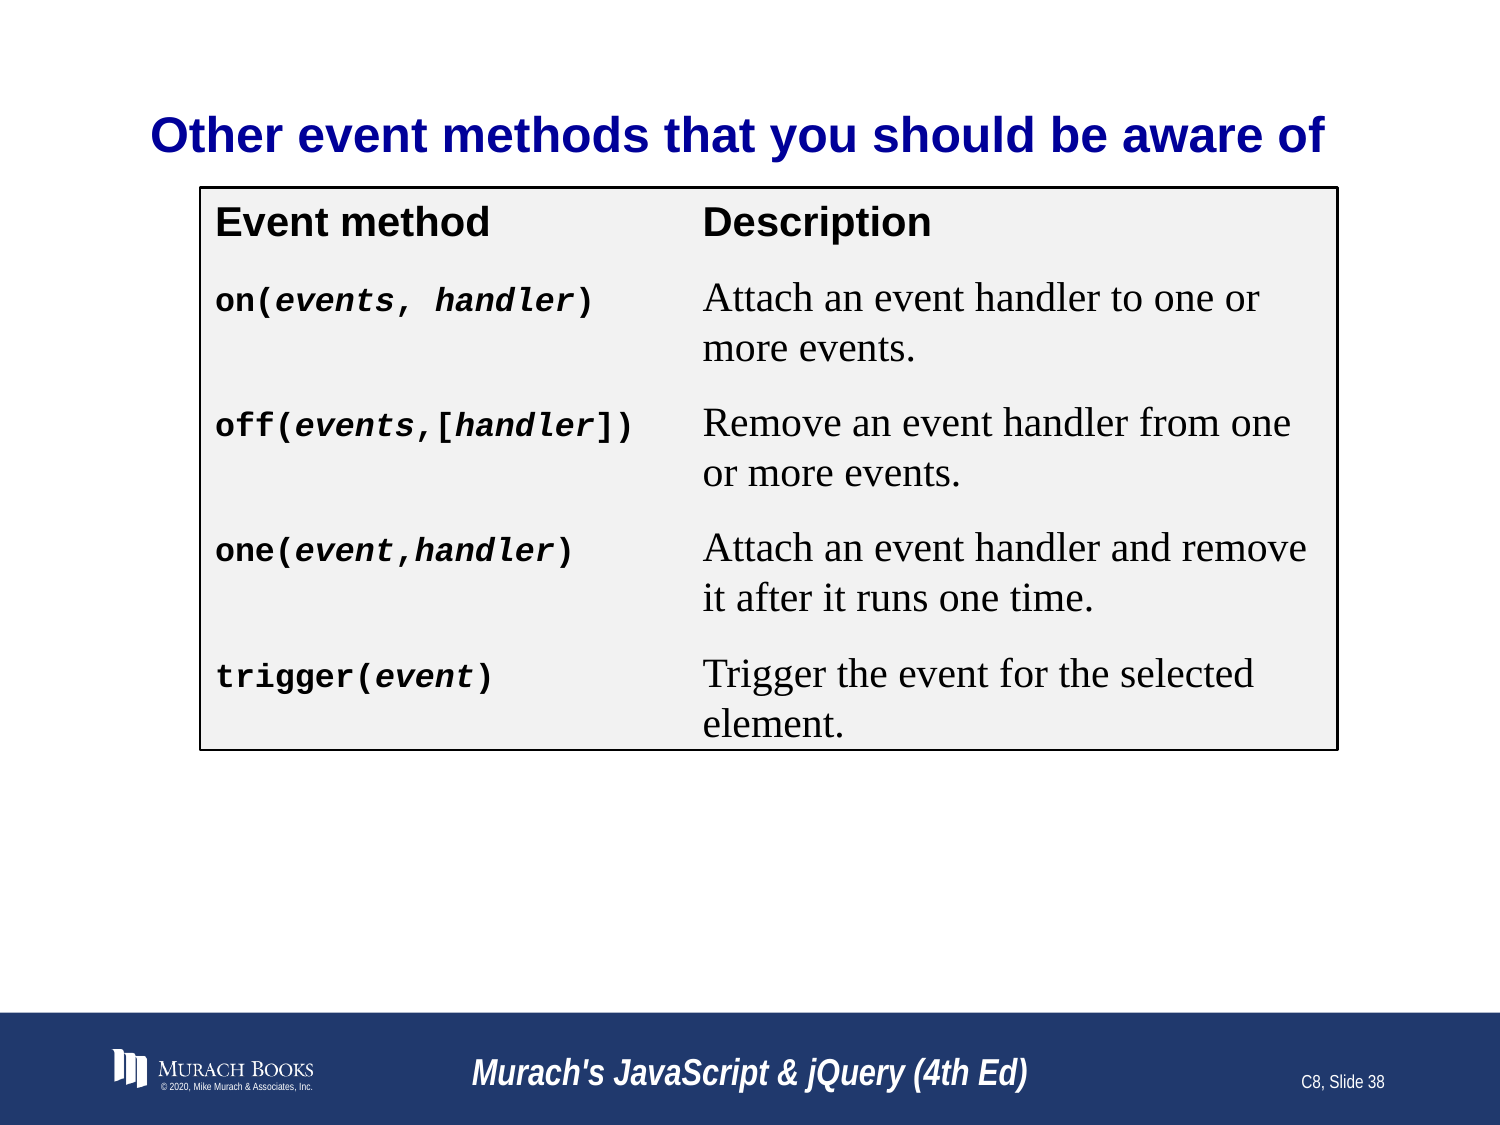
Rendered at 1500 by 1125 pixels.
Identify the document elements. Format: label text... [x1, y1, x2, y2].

footer © 2020, Mike Murach & Associates, Inc. [12, 1025, 463, 1100]
slide_number C8, Slide 38 [1087, 1025, 1400, 1100]
slide_number Murach's JavaScript & jQuery (4th Ed) [463, 1025, 1050, 1100]
title Other event methods that you should be aware of [150, 102, 1350, 164]
list Event method Description on(events, handler) Attach an event handler to one or more events. off(events,[handler]) Remove an event handler from one or more events. one(event,handler) Attach an event handler and remove it after it runs one time. trigger(event) Trigger the event for the selected element. [197, 185, 1340, 753]
